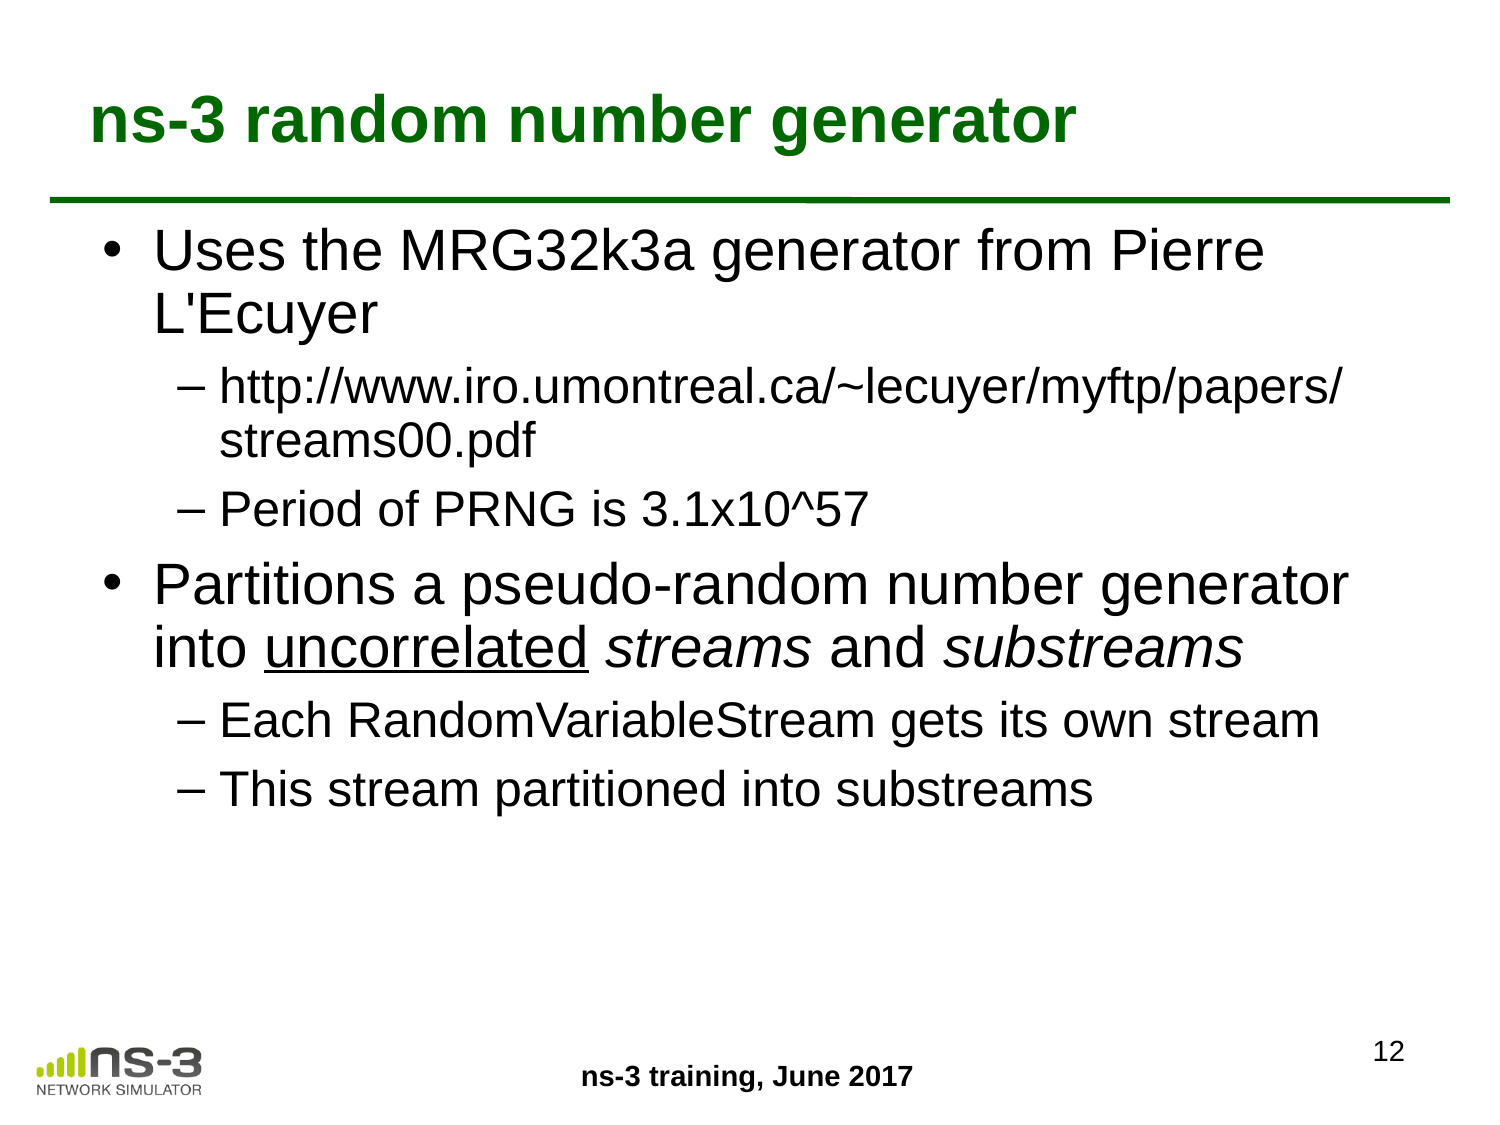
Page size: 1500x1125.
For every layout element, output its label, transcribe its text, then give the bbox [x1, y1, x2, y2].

list Uses the MRG32k3a generator from Pierre L'Ecuyer http://www.iro.umontreal.ca/~lecuyer/myftp/papers/streams00.pdf Period of PRNG is 3.1x10^57 Partitions a pseudo-random number generator into uncorrelated streams and substreams Each RandomVariableStream gets its own stream This stream partitioned into substreams [87, 212, 1434, 1013]
title ns-3 random number generator [74, 44, 1421, 187]
slide_number 12 [1074, 1024, 1421, 1101]
footer ns-3 training, June 2017 [512, 1049, 983, 1125]
picture [24, 1017, 213, 1125]
